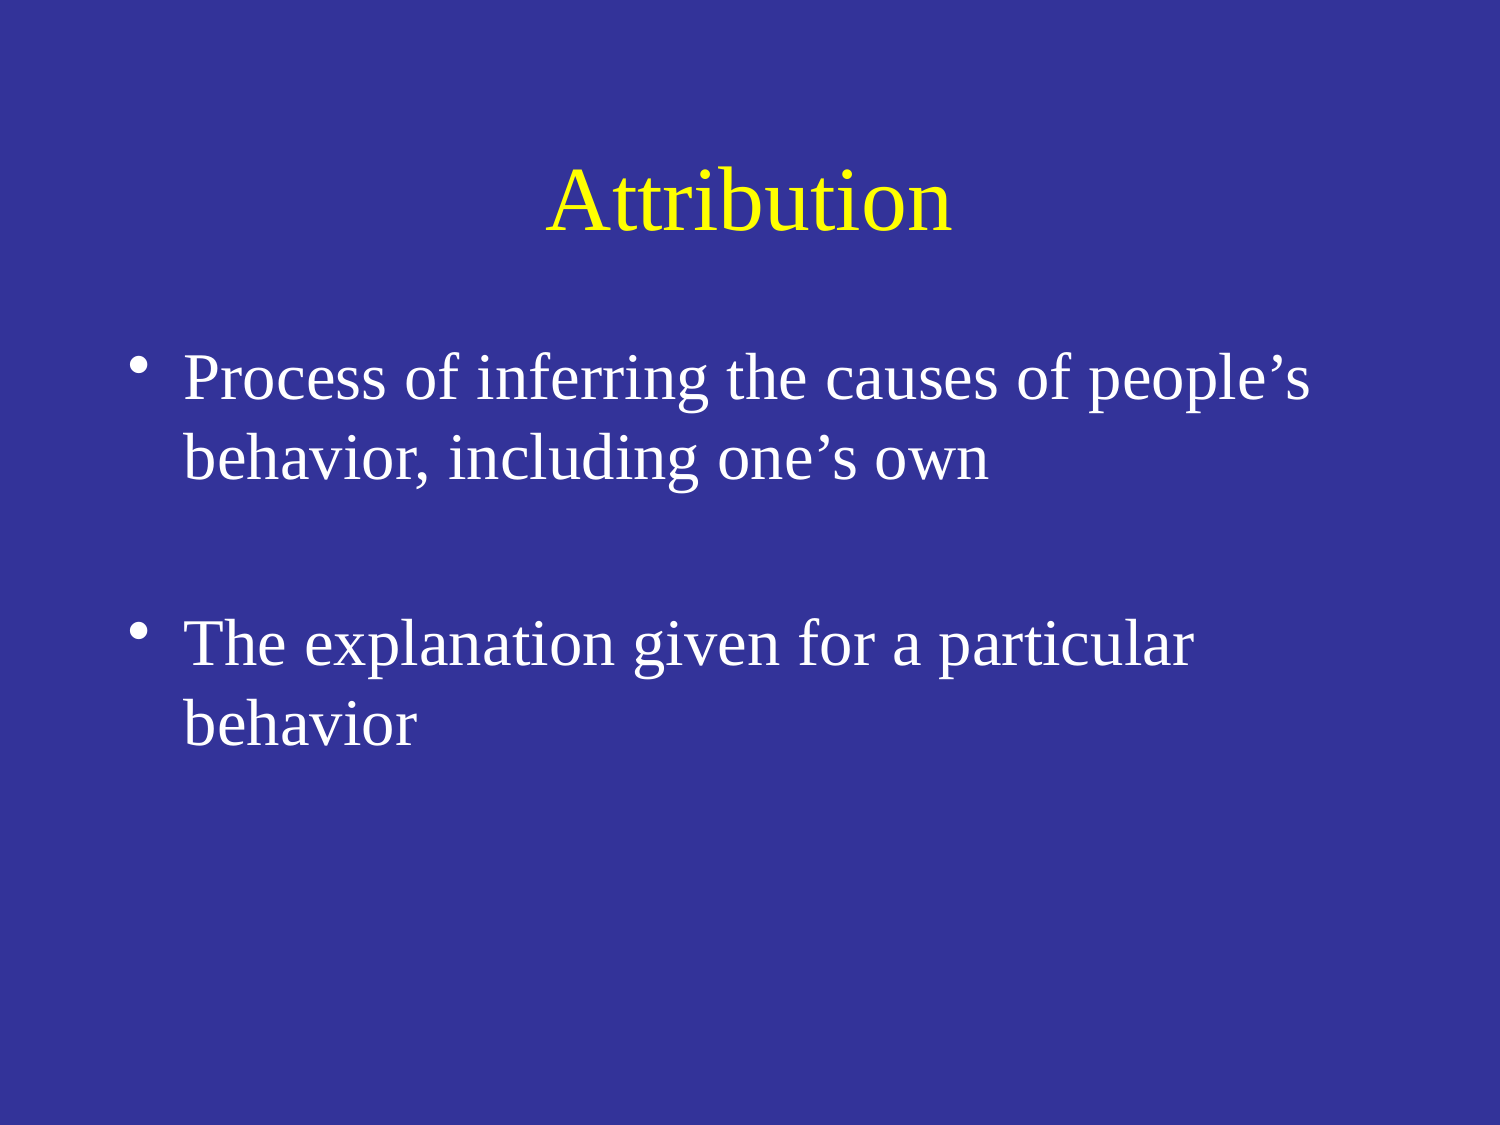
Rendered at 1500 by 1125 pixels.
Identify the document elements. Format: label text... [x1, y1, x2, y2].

list Process of inferring the causes of people’s behavior, including one’s own The explanation given for a particular behavior [112, 324, 1388, 1001]
title Attribution [112, 99, 1388, 288]
